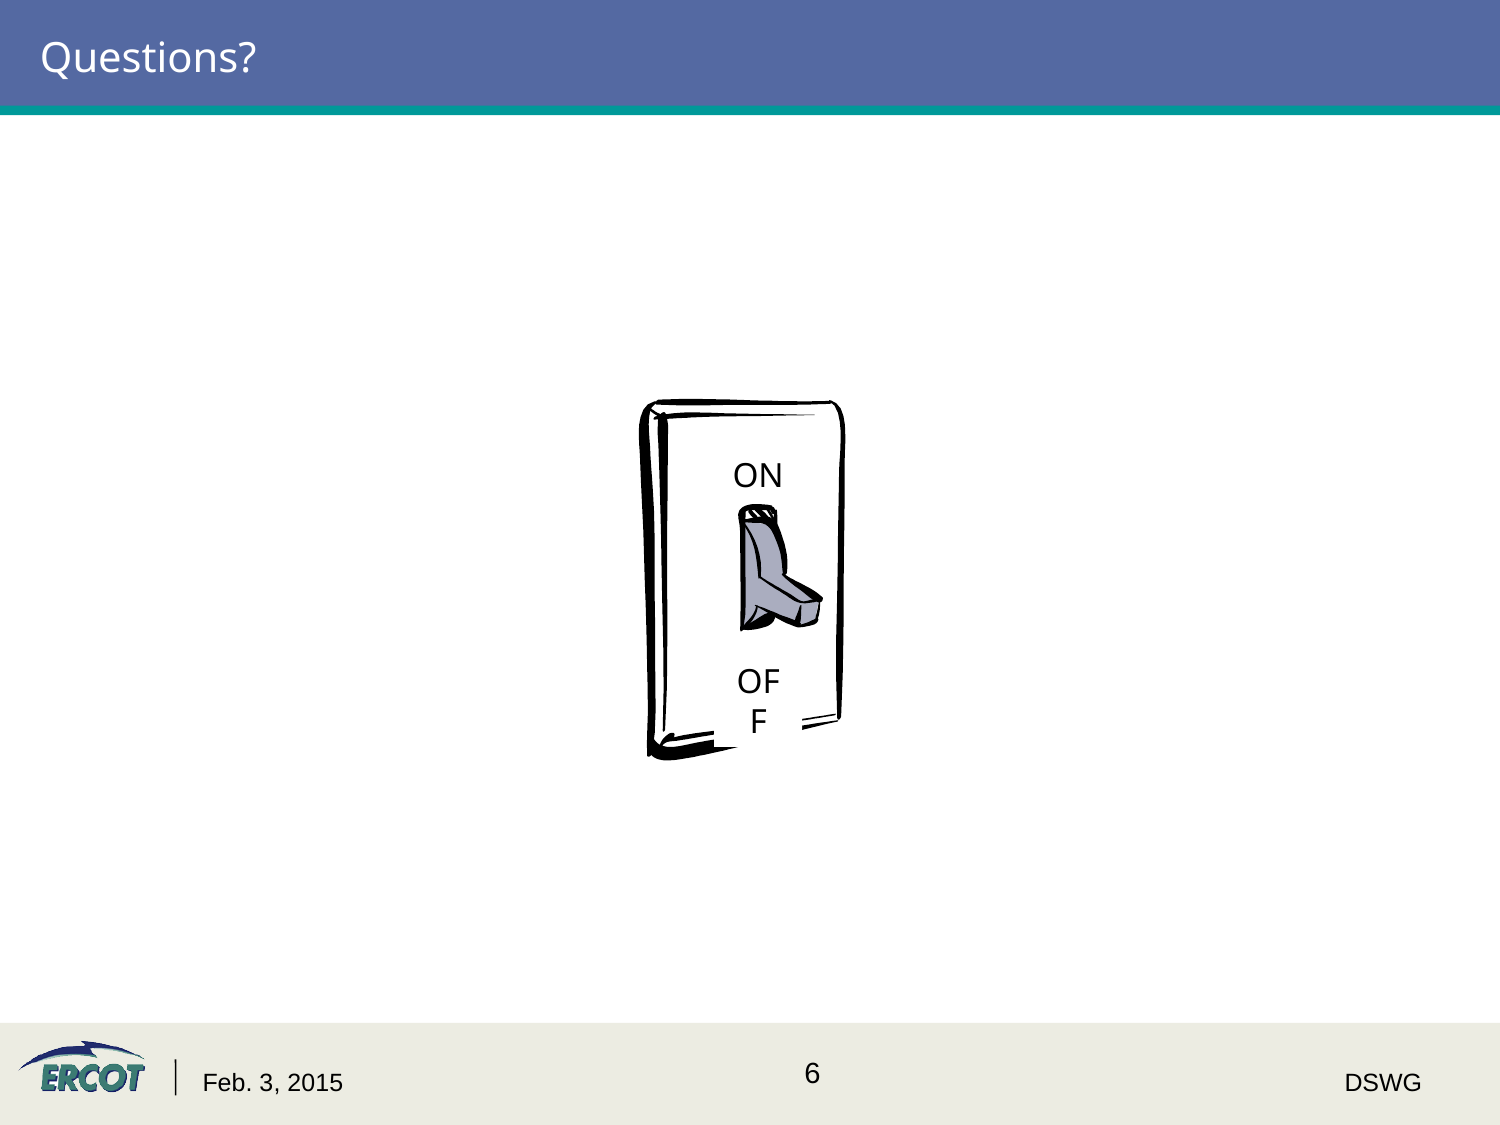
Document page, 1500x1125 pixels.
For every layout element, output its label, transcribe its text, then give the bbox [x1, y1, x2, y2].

title Questions? [24, 0, 1451, 113]
footer DSWG [962, 1059, 1438, 1125]
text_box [632, 394, 851, 763]
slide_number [187, 1059, 538, 1125]
picture [10, 1031, 151, 1111]
